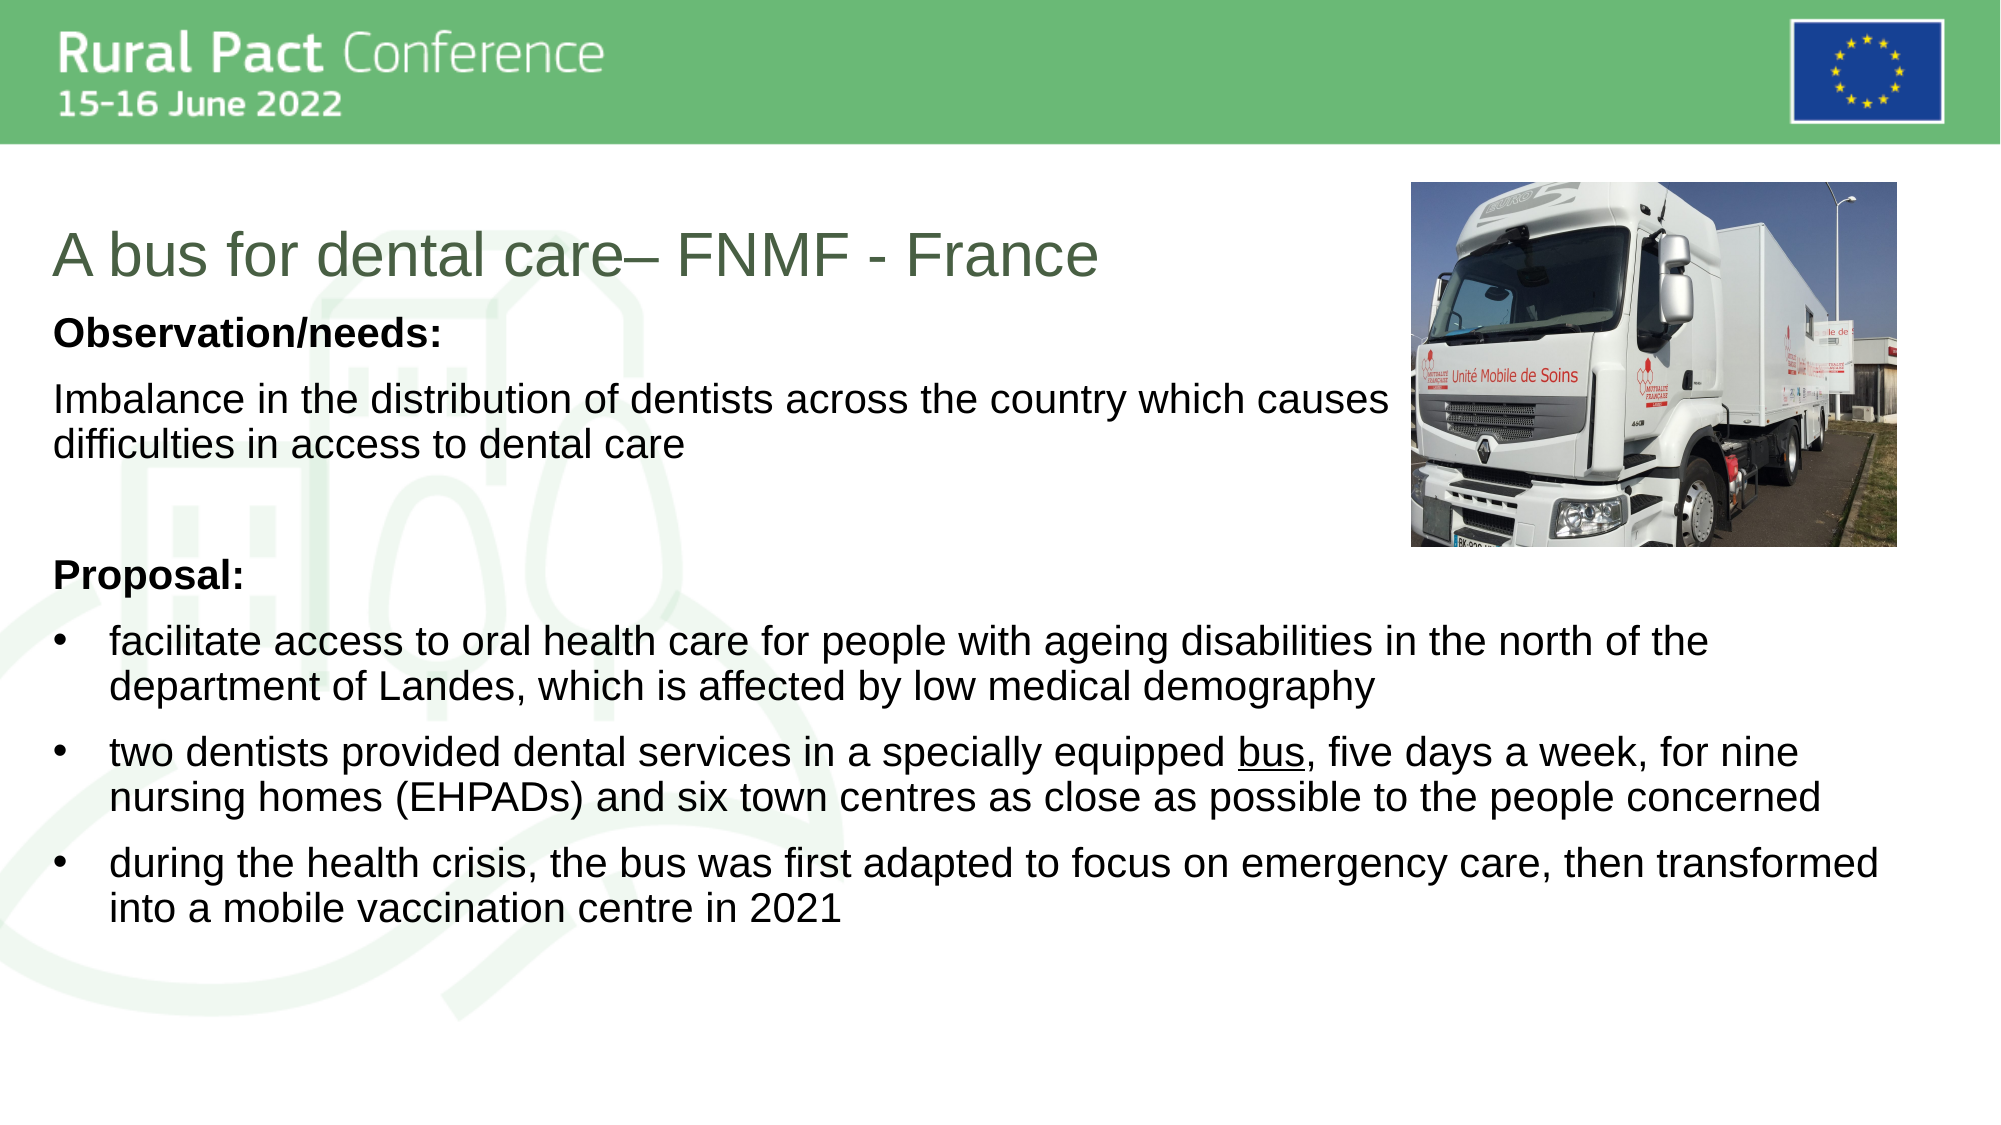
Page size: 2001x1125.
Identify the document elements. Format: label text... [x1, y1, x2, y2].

text_box A bus for dental care– FNMF - France Observation/needs: Imbalance in the distribution of dentists across the country which causes difficulties in access to dental care Proposal: facilitate access to oral health care for people with ageing disabilities in the north of the department of Landes, which is affected by low medical demography two dentists provided dental services in a specially equipped bus, five days a week, for nine nursing homes (EHPADs) and six town centres as close as possible to the people concerned during the health crisis, the bus was first adapted to focus on emergency care, then transformed into a mobile vaccination centre in 2021 [37, 215, 1405, 311]
picture [0, 0, 2001, 1125]
